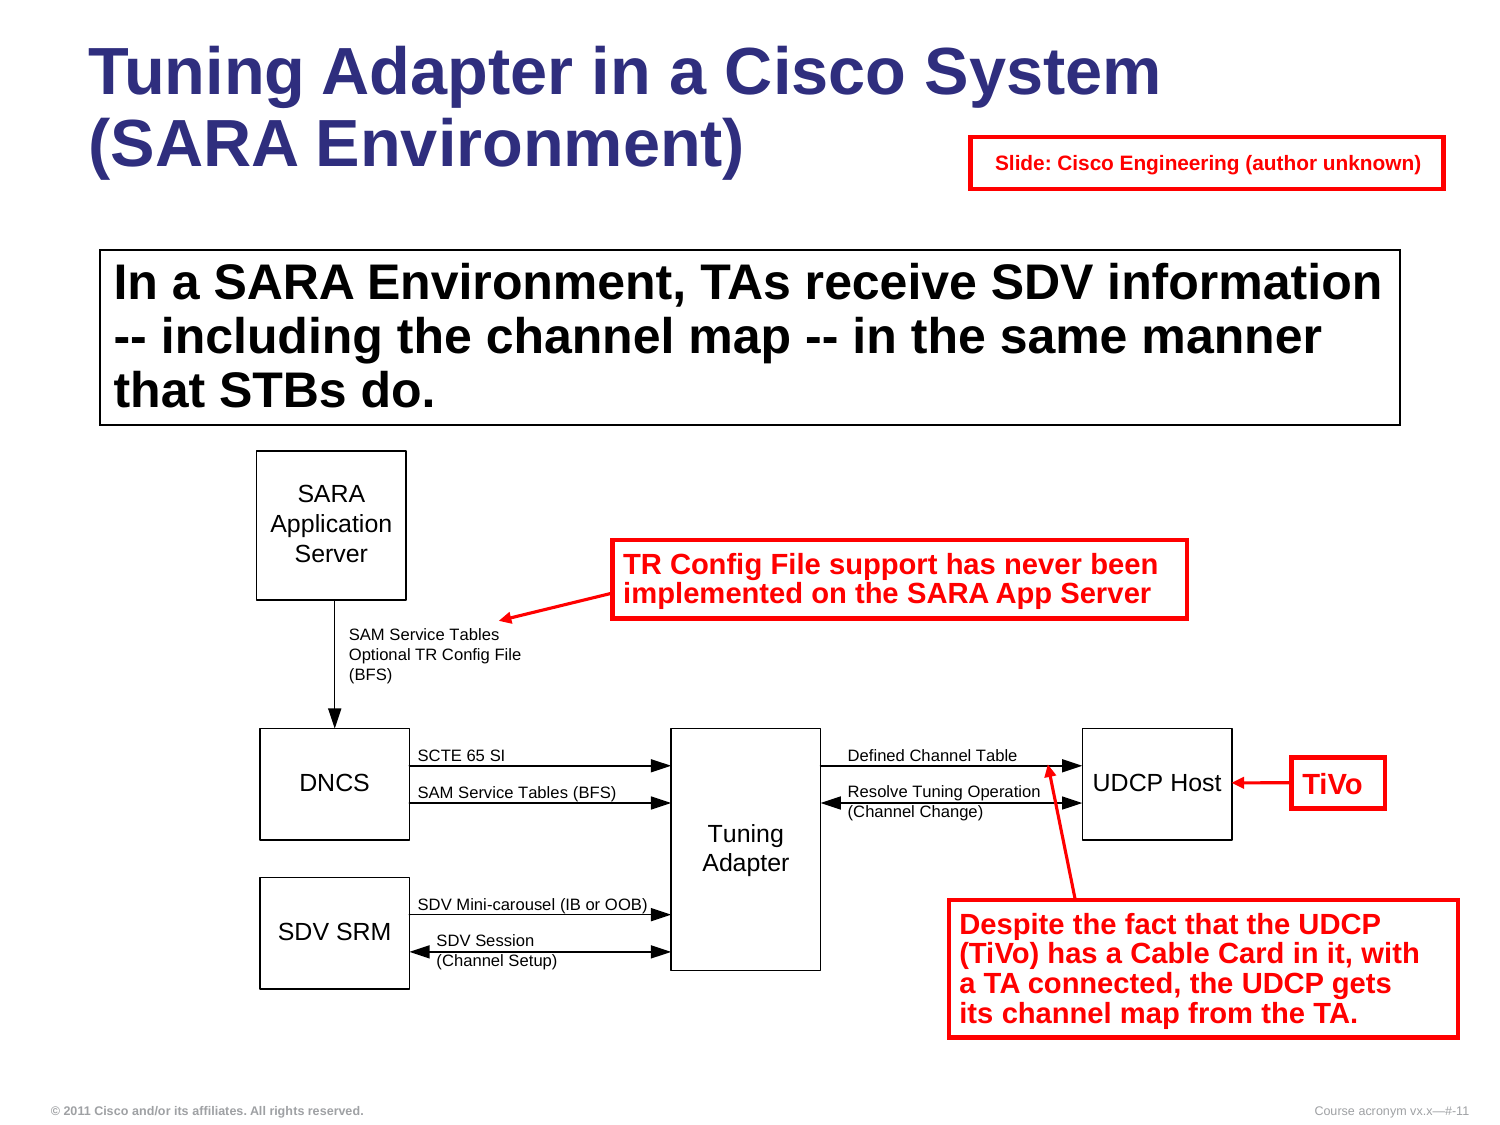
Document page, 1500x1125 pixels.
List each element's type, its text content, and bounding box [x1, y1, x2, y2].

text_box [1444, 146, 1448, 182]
text_box [1291, 757, 1386, 809]
text_box In a SARA Environment, TAs receive SDV information -- including the channel map -- in the same manner that STBs do. [99, 249, 1400, 426]
text_box [970, 136, 1444, 189]
text_box [948, 899, 1459, 1038]
text_box Tuning Adapter in a Cisco System (SARA Environment) [75, 49, 1463, 188]
text_box TiVo [1287, 763, 1291, 808]
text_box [197, 419, 1236, 994]
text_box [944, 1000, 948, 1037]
text_box [1241, 776, 1287, 790]
